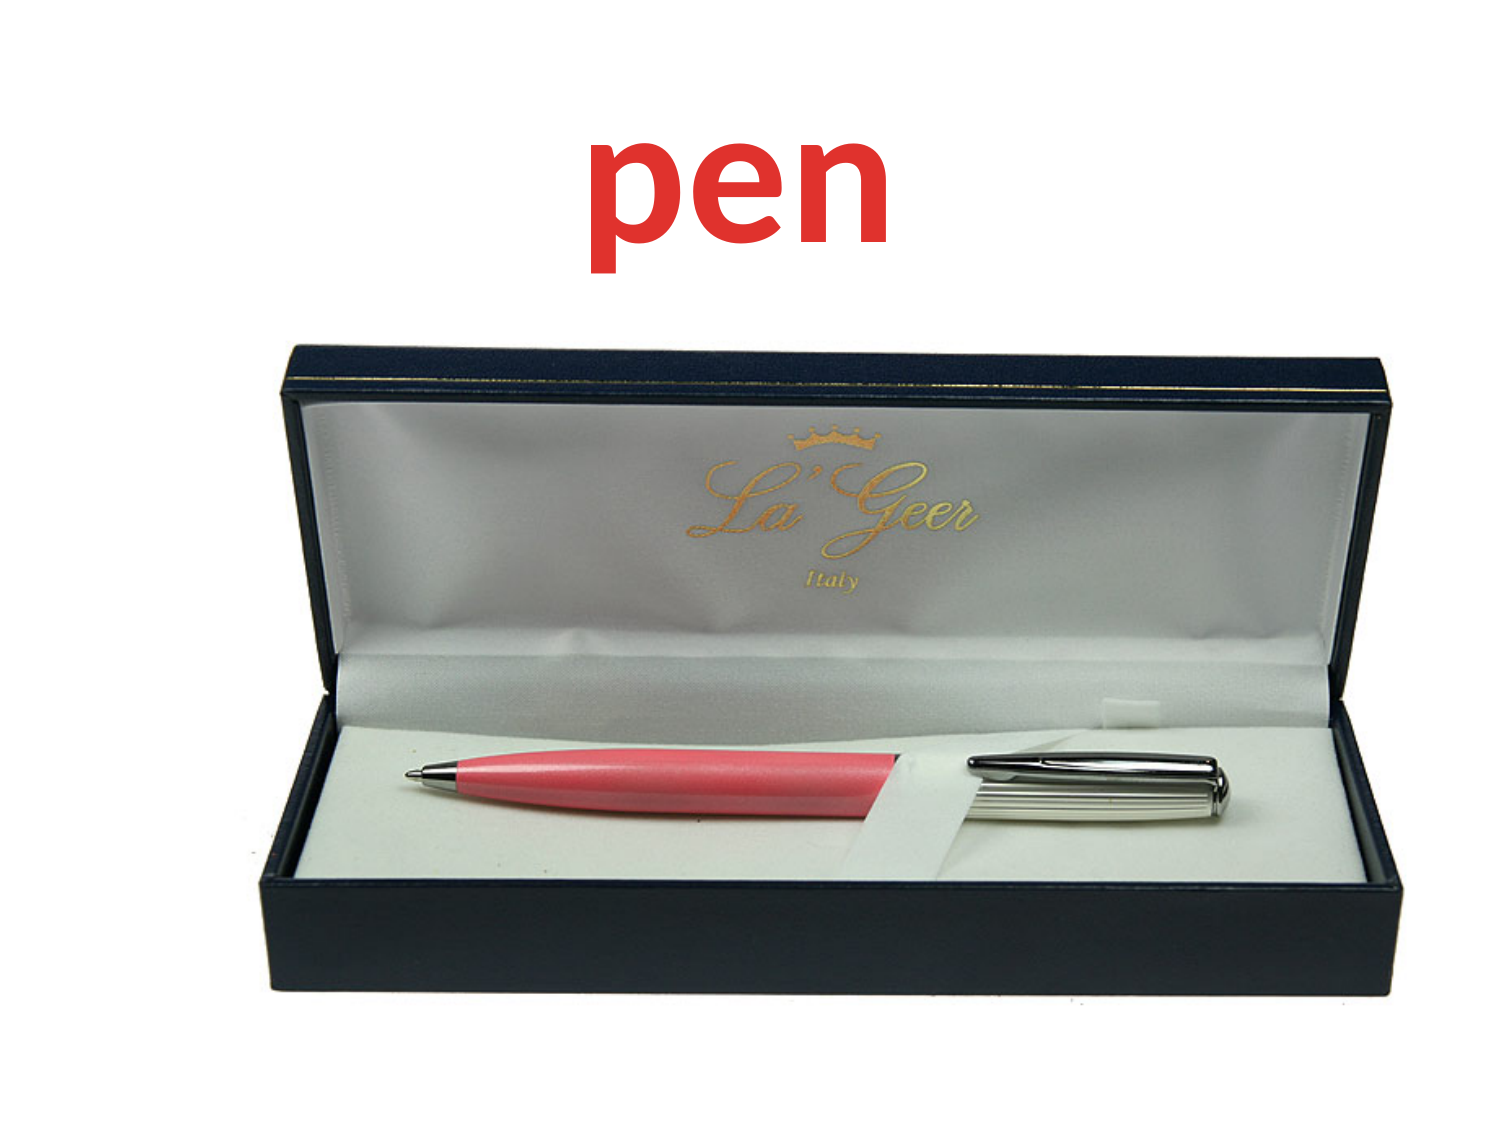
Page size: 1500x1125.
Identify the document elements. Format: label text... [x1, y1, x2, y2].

picture [234, 327, 1418, 1020]
text_box pen [564, 35, 913, 291]
